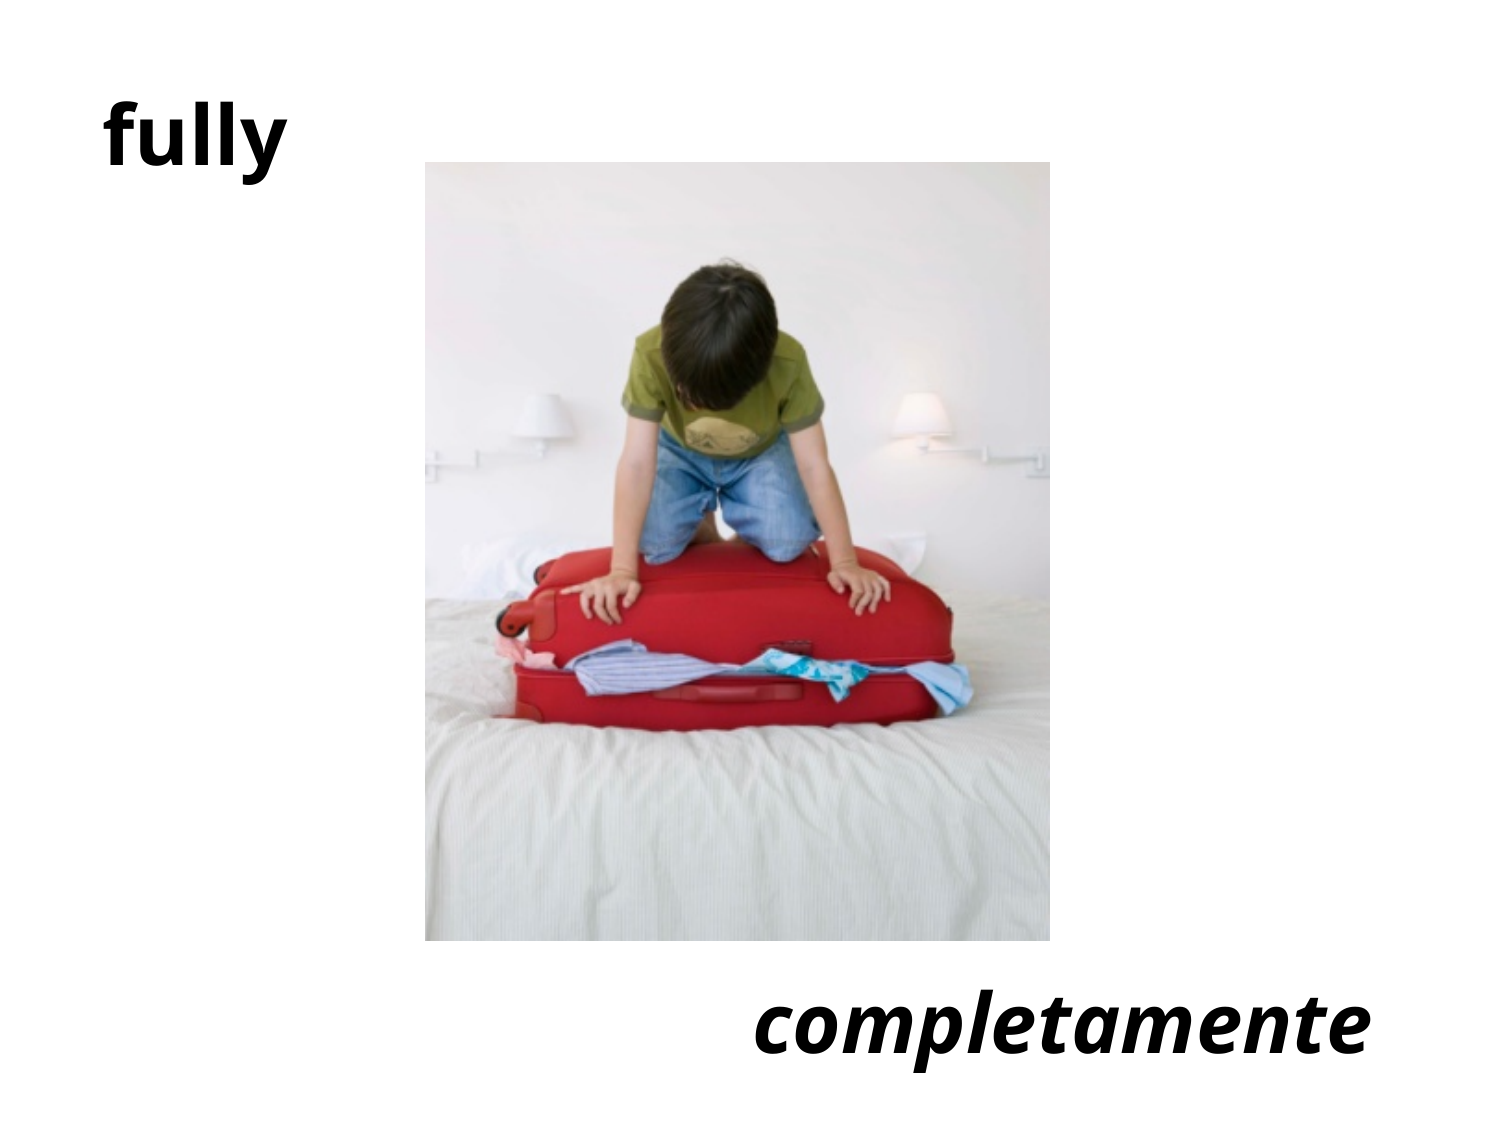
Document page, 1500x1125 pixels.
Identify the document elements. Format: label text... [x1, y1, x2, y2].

text_box completamente [737, 962, 1438, 1088]
picture [424, 162, 1051, 942]
list fully [87, 75, 613, 200]
